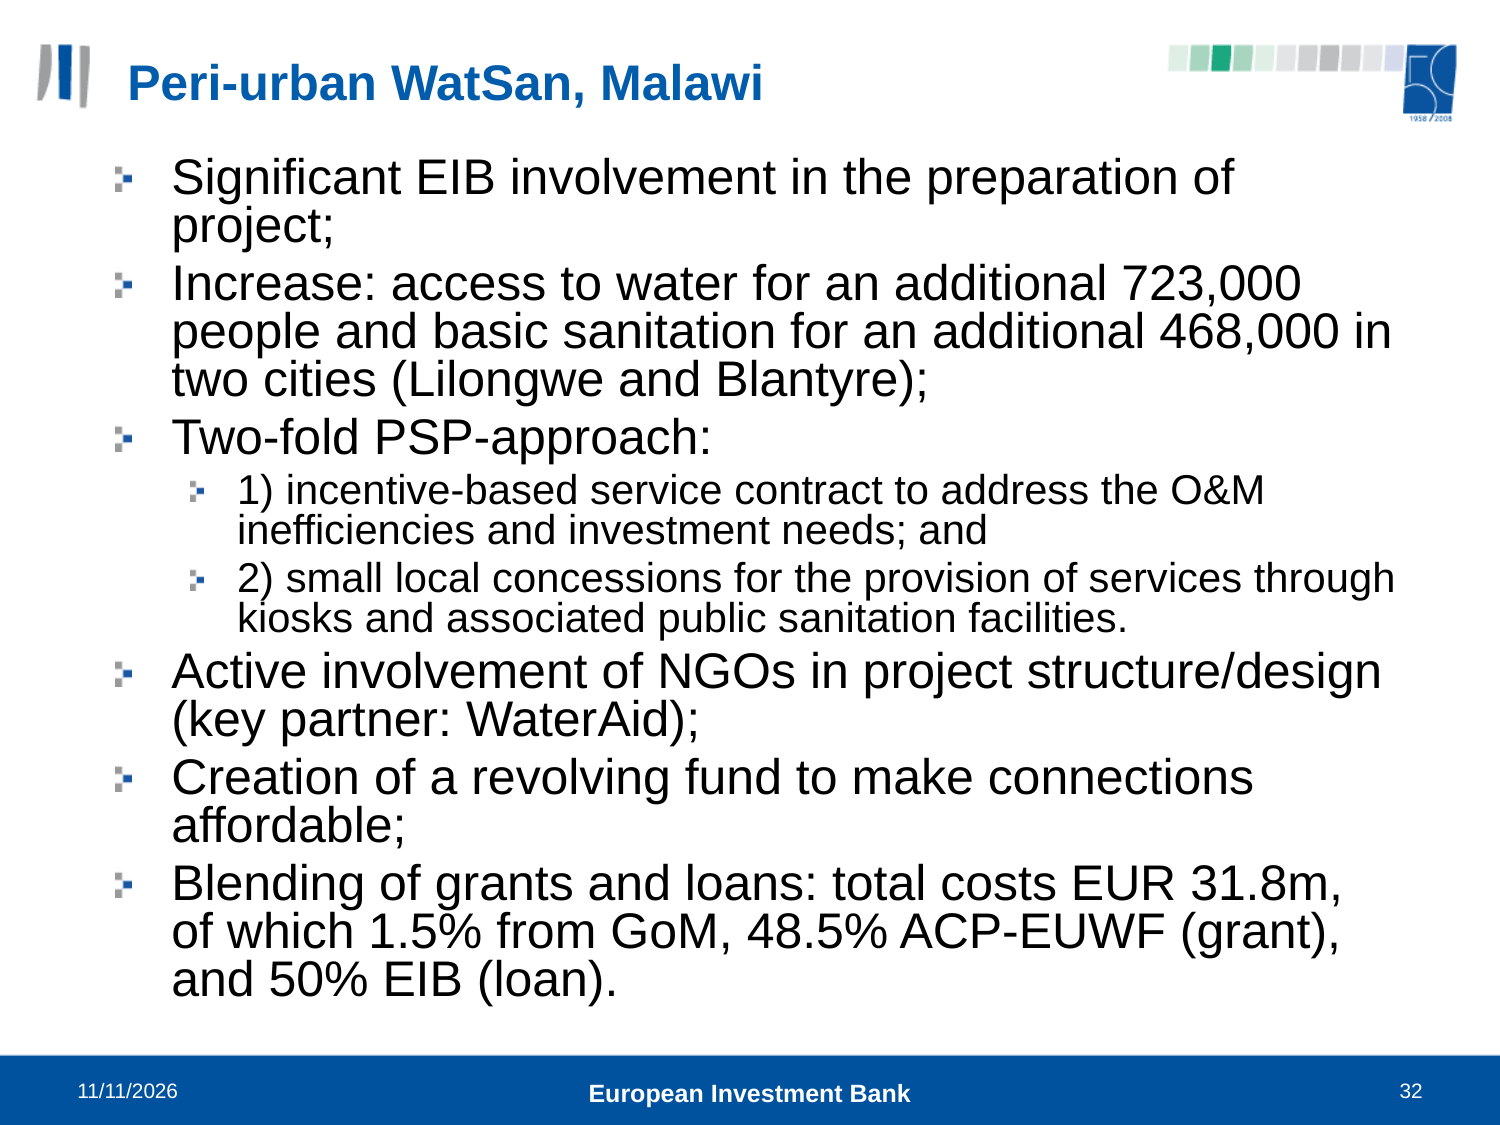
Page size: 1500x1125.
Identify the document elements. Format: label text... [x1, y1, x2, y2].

list Significant EIB involvement in the preparation of project; Increase: access to water for an additional 723,000 people and basic sanitation for an additional 468,000 in two cities (Lilongwe and Blantyre); Two-fold PSP-approach: 1) incentive-based service contract to address the O&M inefficiencies and investment needs; and 2) small local concessions for the provision of services through kiosks and associated public sanitation facilities. Active involvement of NGOs in project structure/design (key partner: WaterAid); Creation of a revolving fund to make connections affordable; Blending of grants and loans: total costs EUR 31.8m, of which 1.5% from GoM, 48.5% ACP-EUWF (grant), and 50% EIB (loan). [100, 148, 1412, 1036]
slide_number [62, 1070, 226, 1125]
picture [0, 0, 1500, 1125]
footer European Investment Bank [229, 1070, 1271, 1125]
slide_number 32 [1274, 1070, 1438, 1125]
title Peri-urban WatSan, Malawi [111, 42, 1270, 185]
